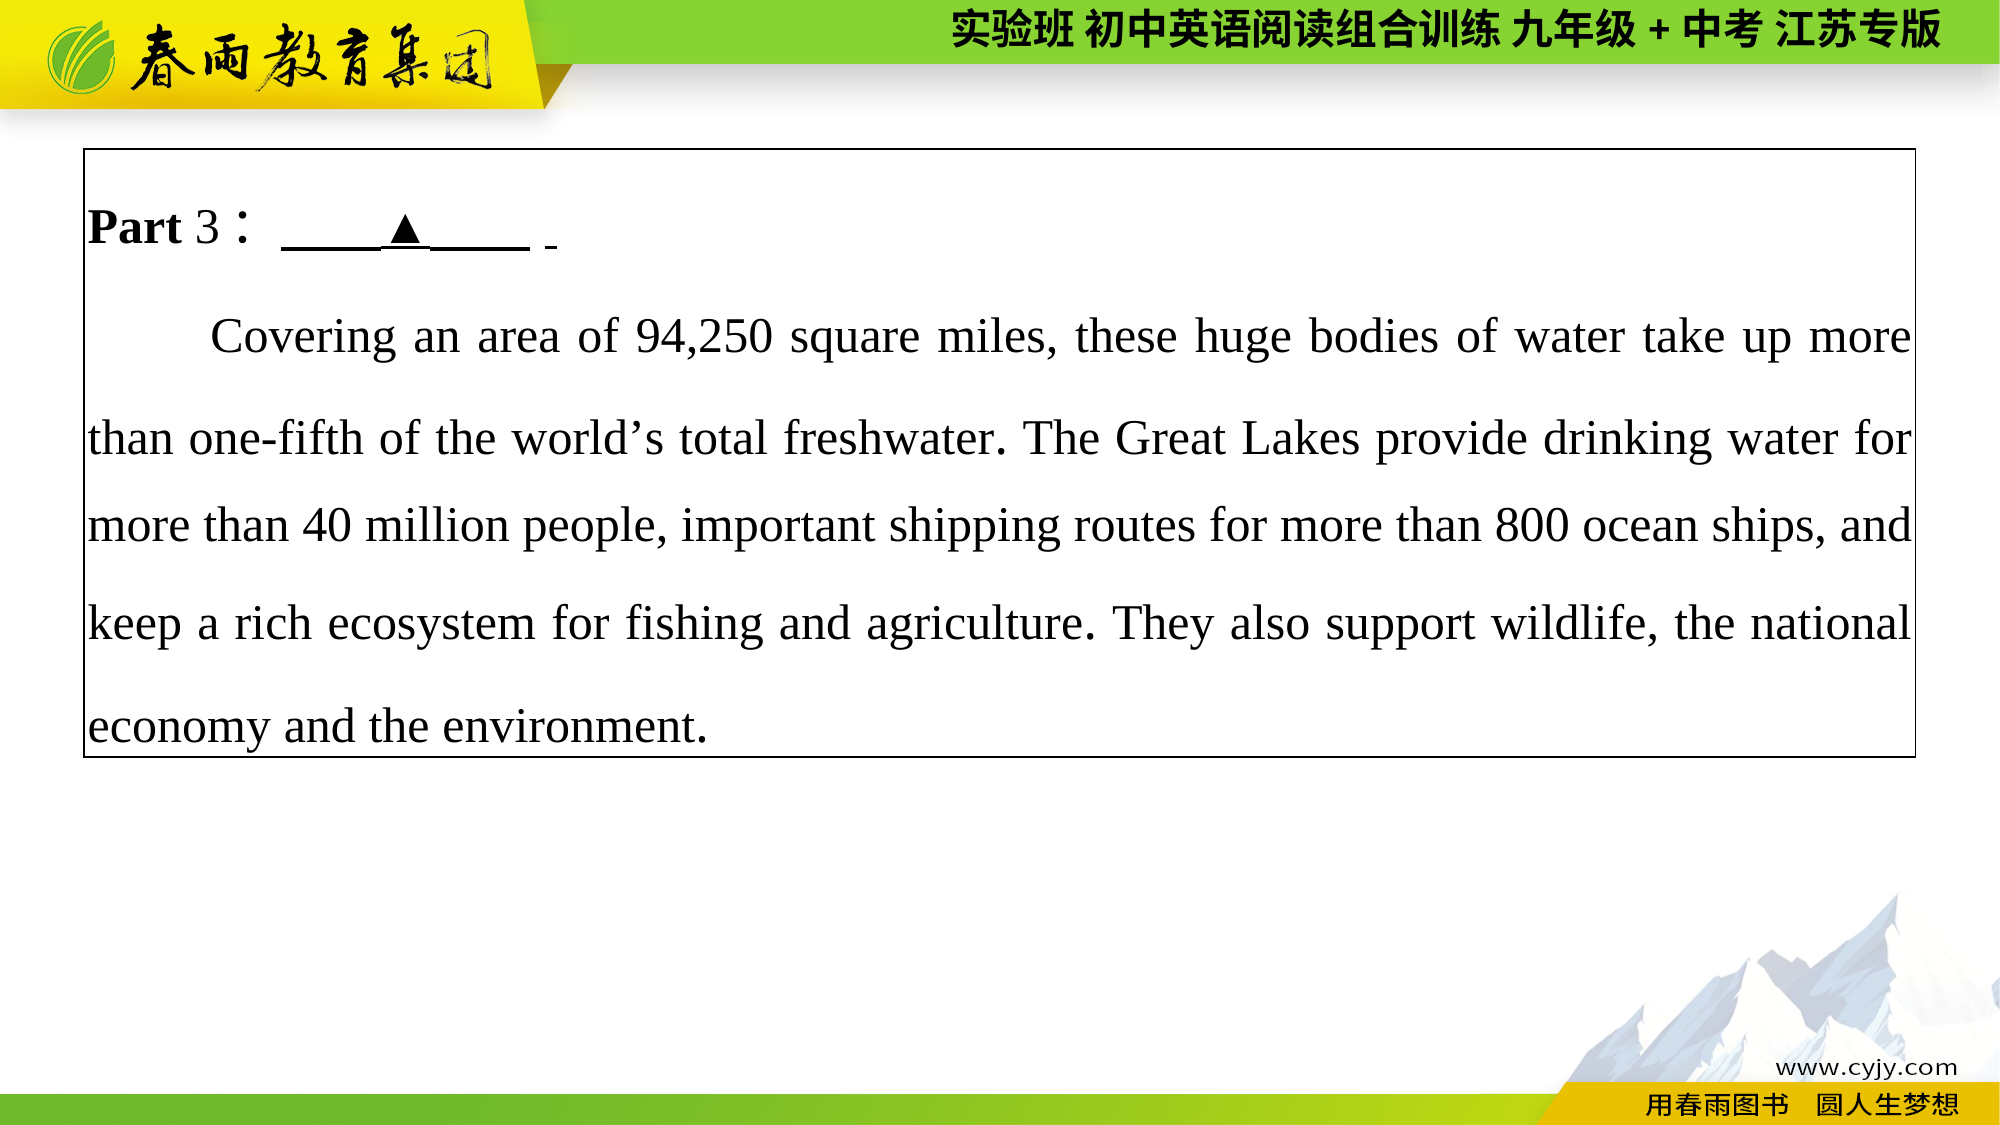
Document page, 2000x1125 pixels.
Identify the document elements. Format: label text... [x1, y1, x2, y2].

picture [0, 0, 2000, 1125]
table_header Part 3： ▲ . Covering an area of 94,250 square miles, these huge bodies of water take up more than one-fifth of the world’s total freshwater. The Great Lakes provide drinking water for more than 40 million people, important shipping routes for more than 800 ocean ships, and keep a rich ecosystem for fishing and agriculture. They also support wildlife, the national economy and the environment. [85, 150, 1915, 756]
